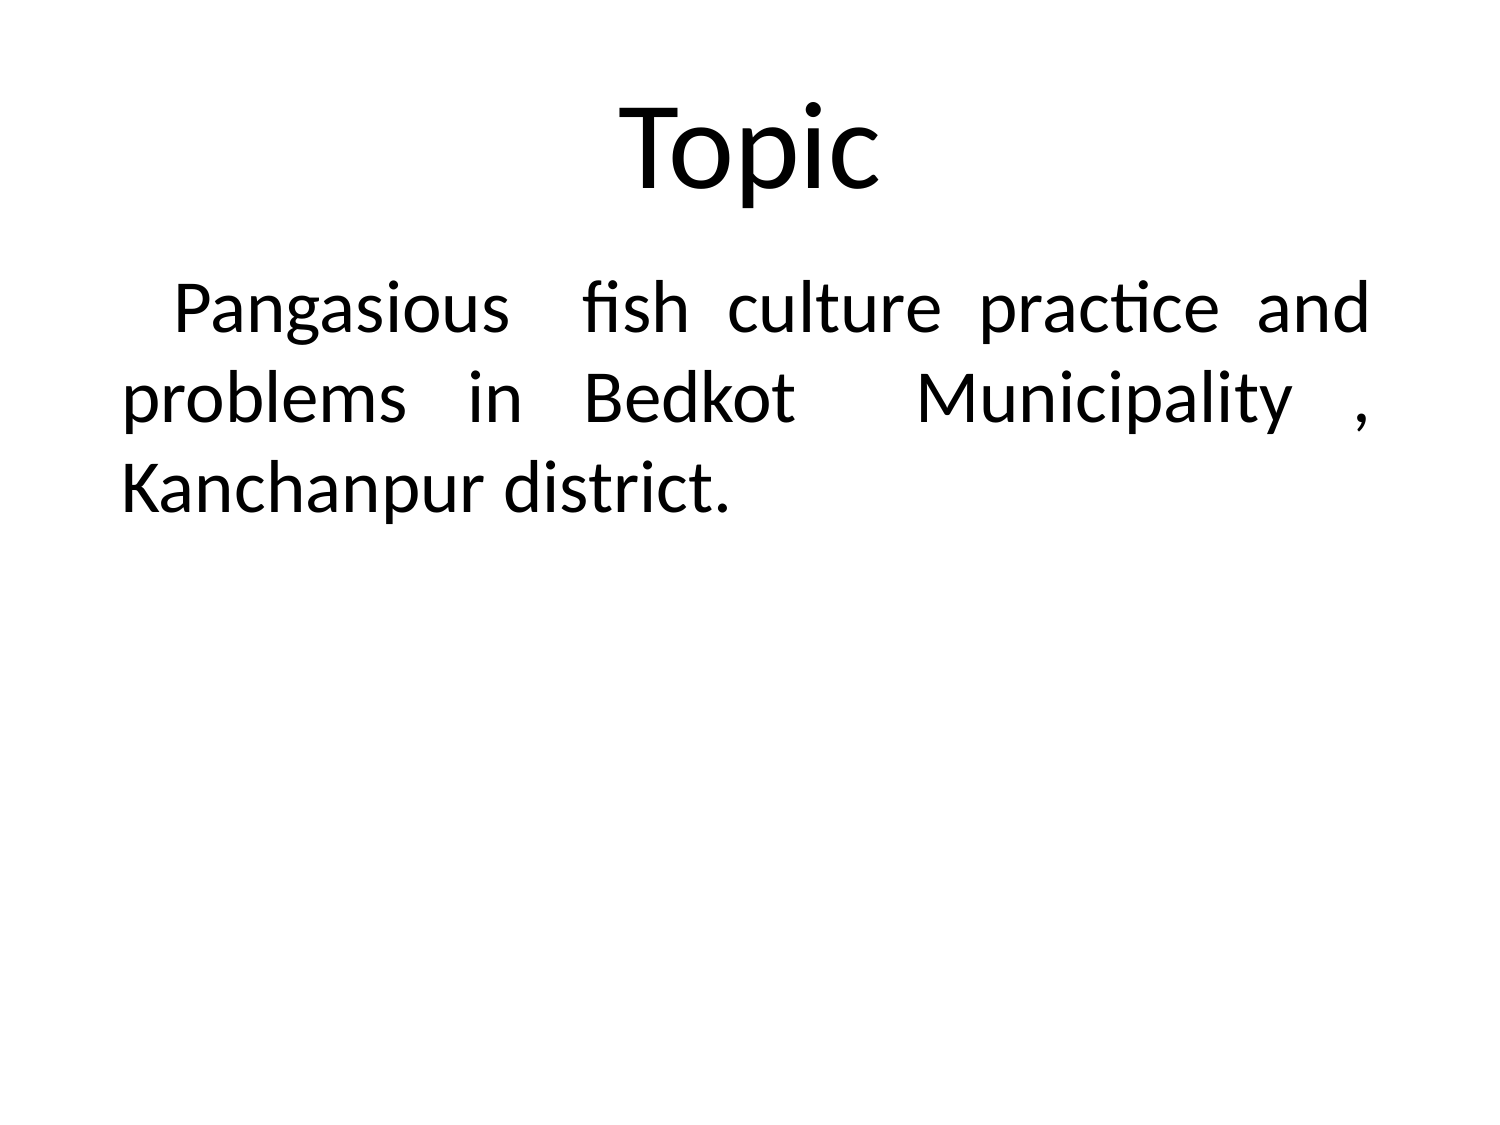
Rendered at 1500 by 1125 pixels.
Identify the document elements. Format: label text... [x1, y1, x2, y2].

title Topic [75, 45, 1425, 233]
list Pangasious fish culture practice and problems in Bedkot Municipality , Kanchanpur district. [50, 249, 1388, 1038]
